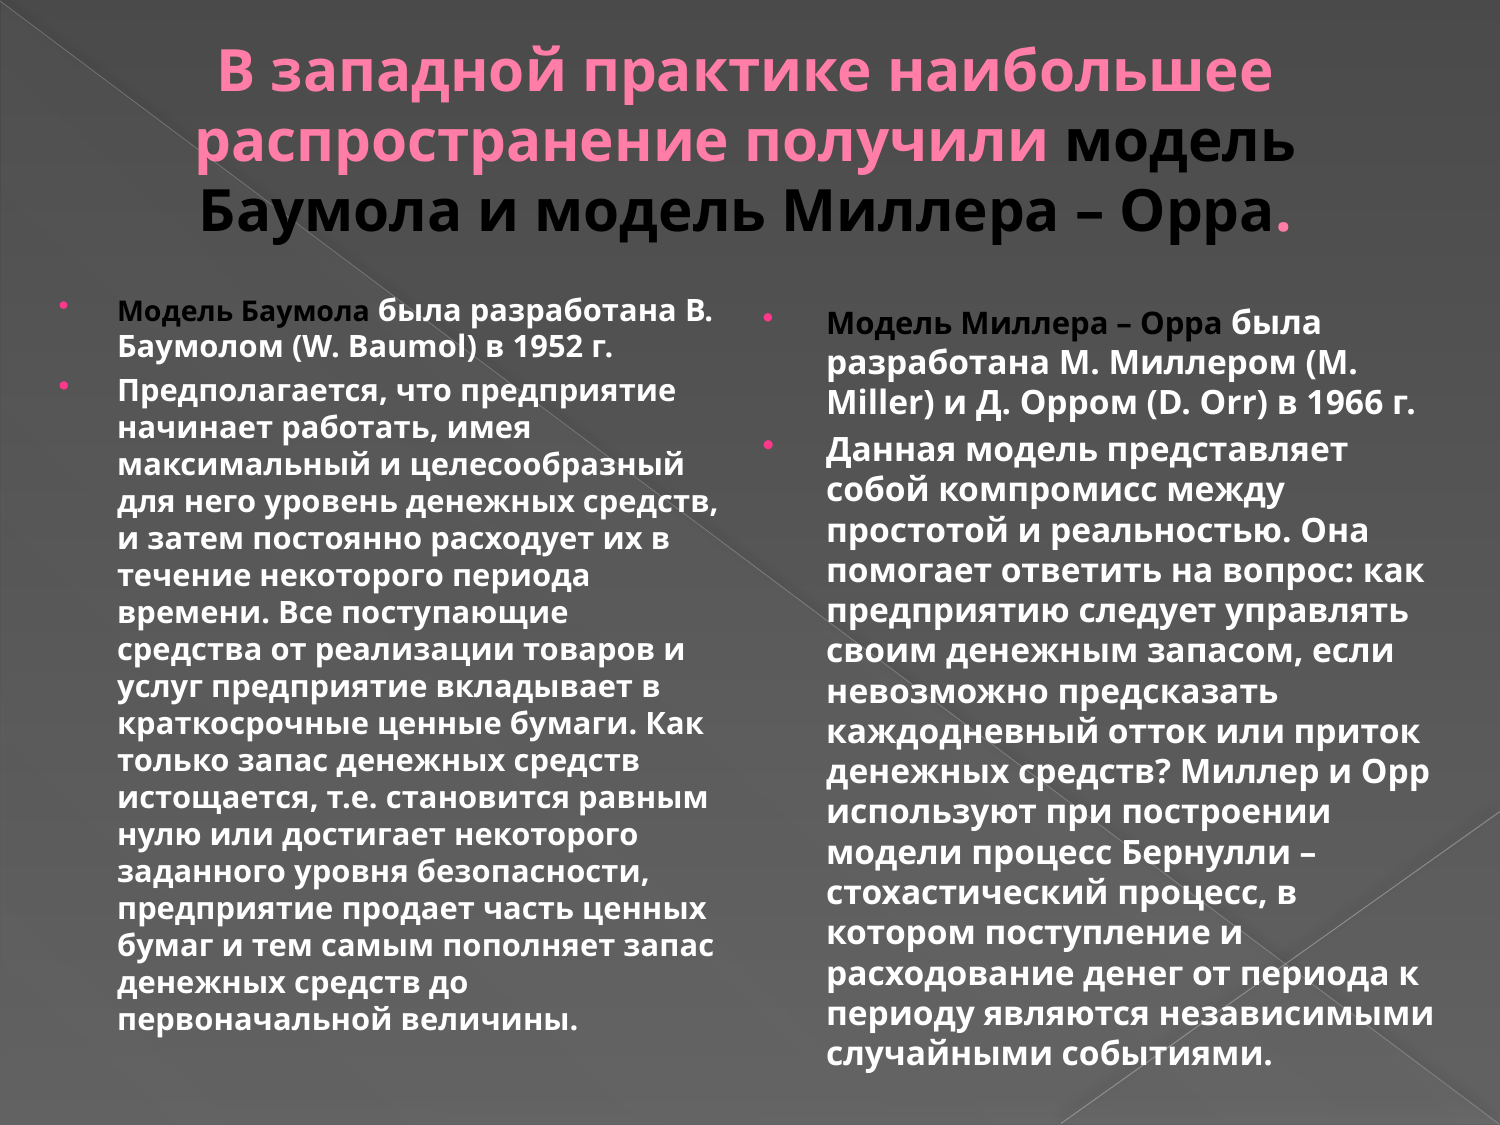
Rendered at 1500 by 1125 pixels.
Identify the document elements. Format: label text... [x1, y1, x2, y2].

title В западной практике наибольшее распространение получили модель Баумола и модель Миллера – Орра. [70, 23, 1421, 253]
list Модель Миллера – Орра была разработана М. Миллером (М. Miller) и Д. Орром (D. Оrr) в 1966 г. Данная модель представляет собой компромисс между простотой и реальностью. Она помогает ответить на вопрос: как предприятию следует управлять своим денежным запасом, если невозможно предсказать каждодневный отток или приток денежных средств? Миллер и Орр используют при построении модели процесс Бернулли – стохастический процесс, в котором поступление и расходование денег от периода к периоду являются независимыми случайными событиями. [738, 292, 1453, 1101]
list Модель Баумола была разработана В. Баумолом (W. Baumol) в 1952 г. Предполагается, что предприятие начинает работать, имея максимальный и целесообразный для него уровень денежных средств, и затем постоянно расходует их в течение некоторого периода времени. Все поступающие средства от реализации товаров и услуг предприятие вкладывает в краткосрочные ценные бумаги. Как только запас денежных средств истощается, т.е. становится равным нулю или достигает некоторого заданного уровня безопасности, предприятие продает часть ценных бумаг и тем самым пополняет запас денежных средств до первоначальной величины. [34, 282, 738, 1091]
